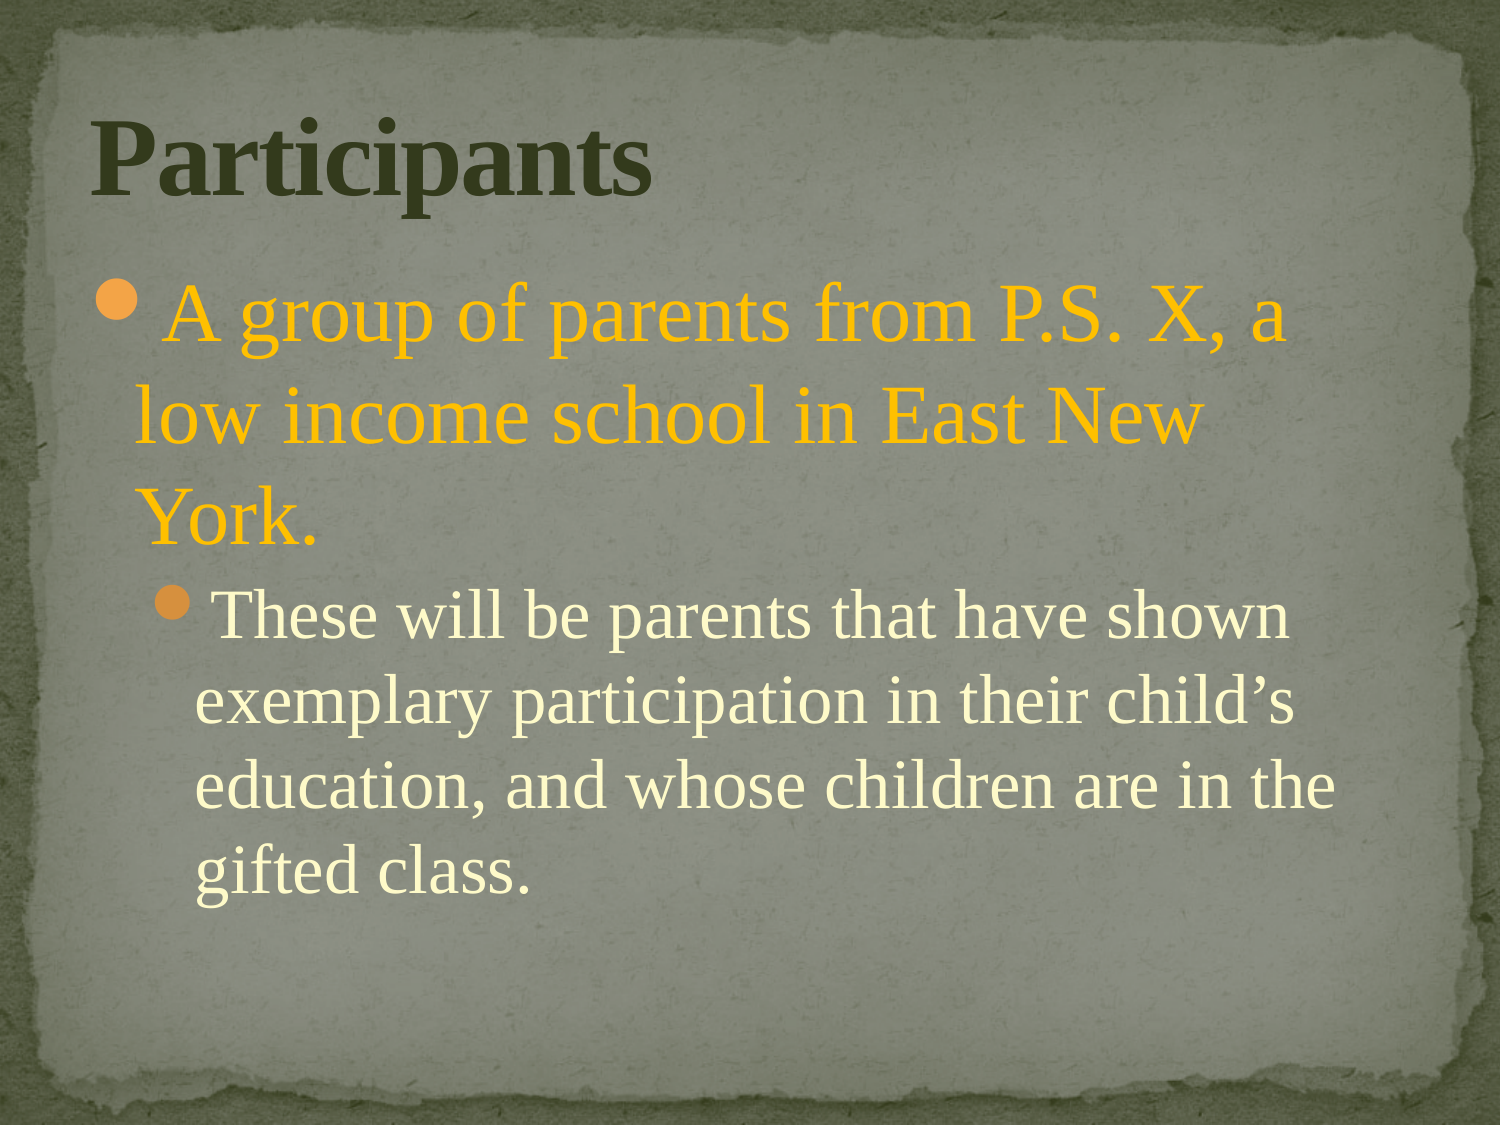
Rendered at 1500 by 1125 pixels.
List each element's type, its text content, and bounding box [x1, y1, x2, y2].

list A group of parents from P.S. X, a low income school in East New York. These will be parents that have shown exemplary participation in their child’s education, and whose children are in the gifted class. [75, 249, 1425, 1000]
title Participants [74, 24, 1425, 225]
